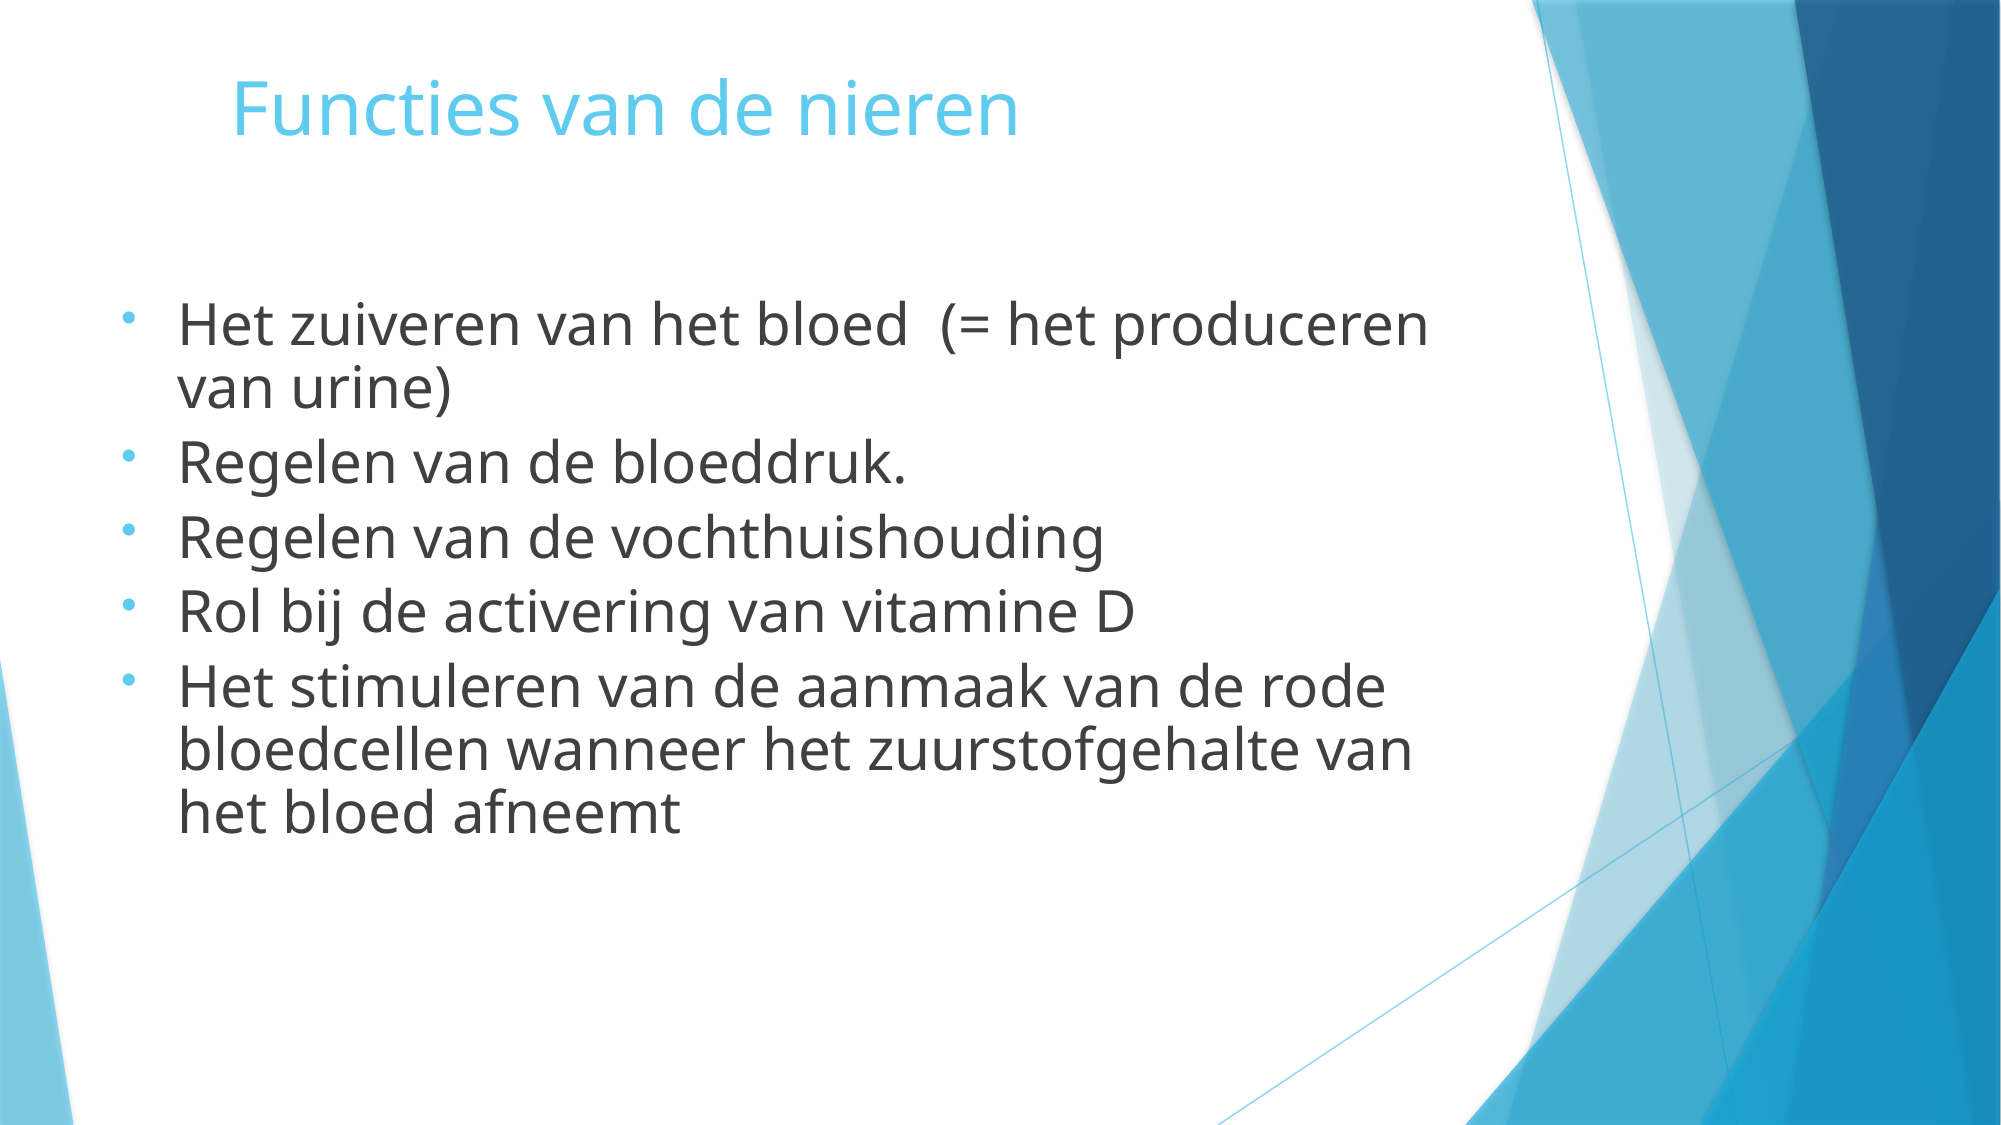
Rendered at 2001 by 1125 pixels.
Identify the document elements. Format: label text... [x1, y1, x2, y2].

title Functies van de nieren [154, 53, 1037, 270]
list Het zuiveren van het bloed (= het produceren van urine) Regelen van de bloeddruk. Regelen van de vochthuishouding Rol bij de activering van vitamine D Het stimuleren van de aanmaak van de rode bloedcellen wanneer het zuurstofgehalte van het bloed afneemt [106, 288, 1517, 925]
